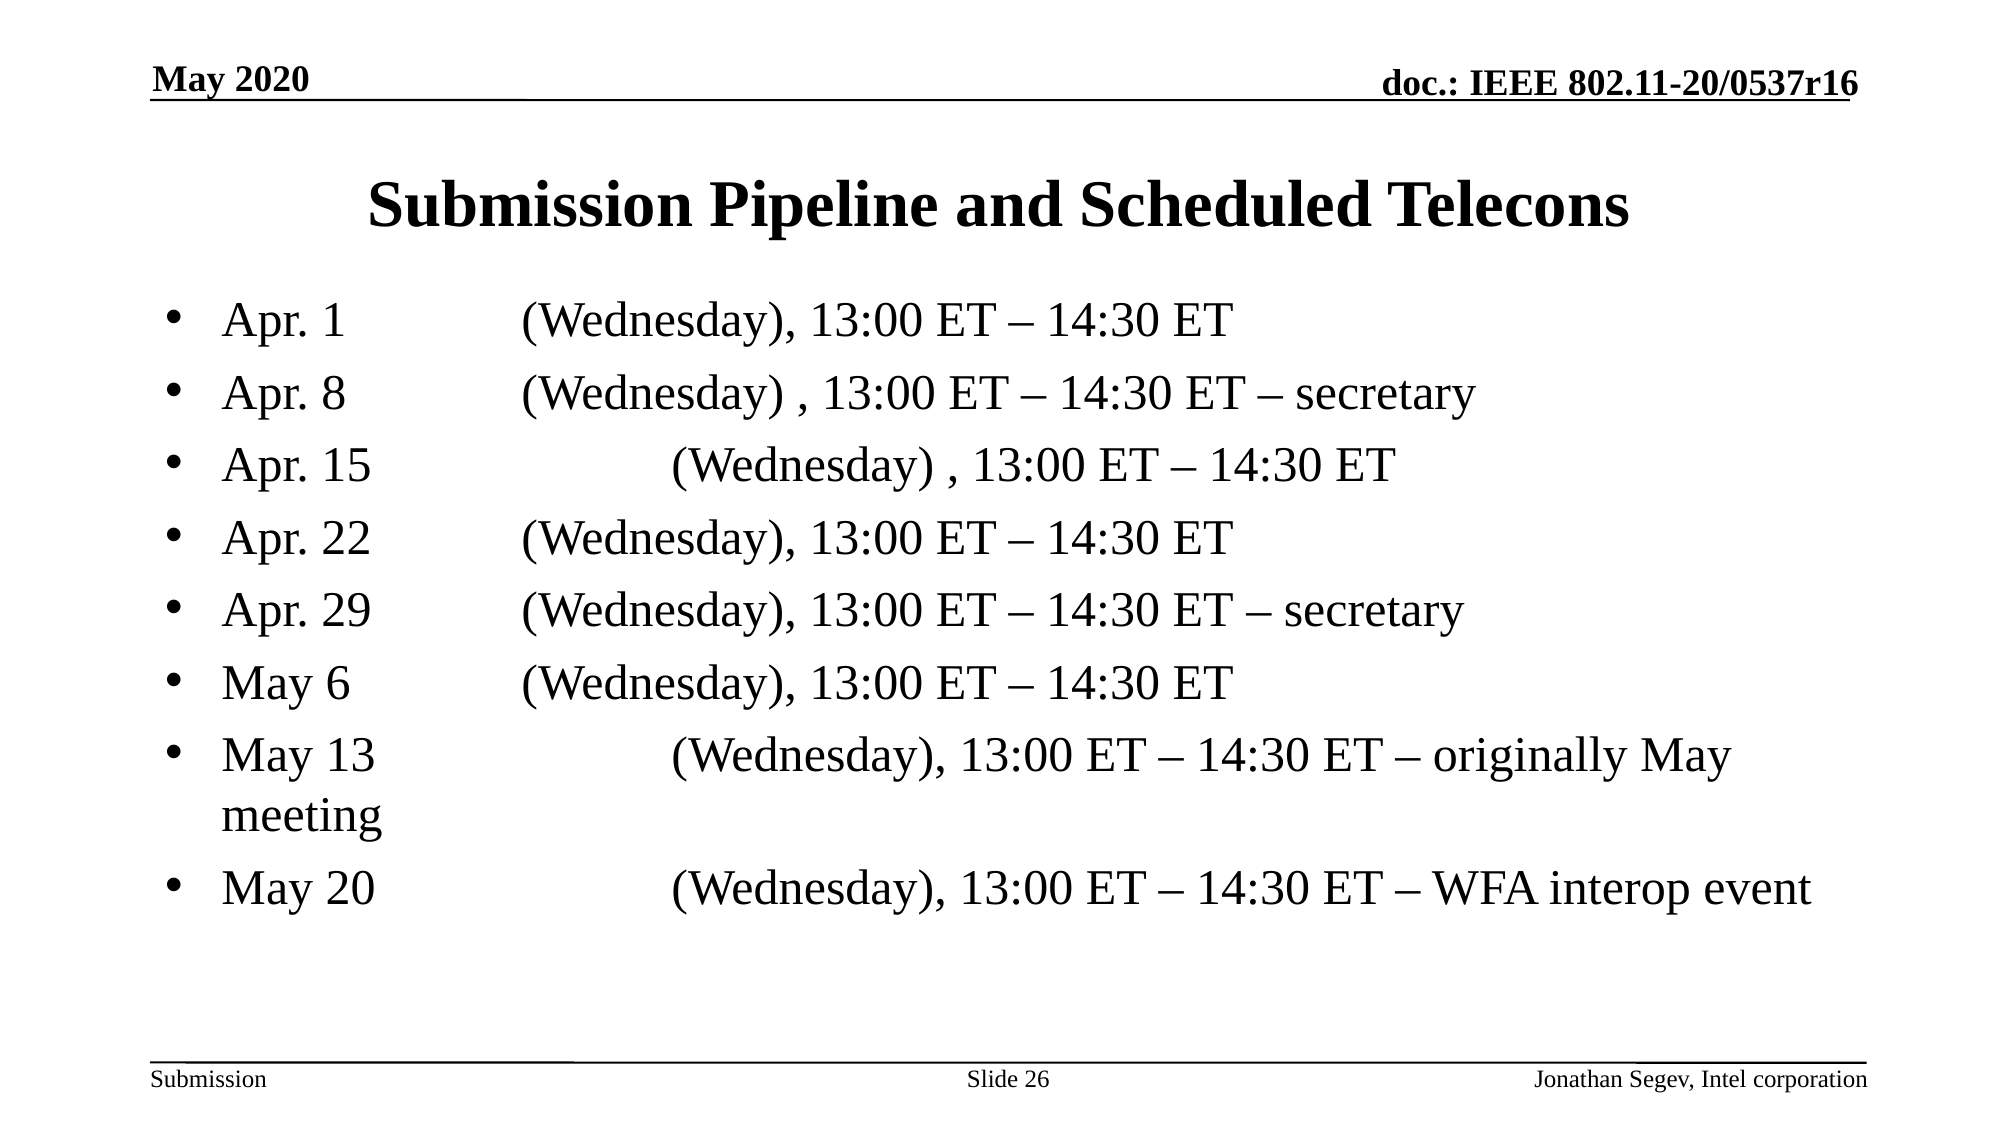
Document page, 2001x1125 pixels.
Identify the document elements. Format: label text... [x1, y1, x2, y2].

footer Jonathan Segev, Intel corporation [1171, 1061, 1869, 1093]
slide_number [152, 54, 563, 100]
list Apr. 1 (Wednesday), 13:00 ET – 14:30 ET Apr. 8 (Wednesday) , 13:00 ET – 14:30 ET – secretary Apr. 15 (Wednesday) , 13:00 ET – 14:30 ET Apr. 22 (Wednesday), 13:00 ET – 14:30 ET Apr. 29 (Wednesday), 13:00 ET – 14:30 ET – secretary May 6 (Wednesday), 13:00 ET – 14:30 ET May 13 (Wednesday), 13:00 ET – 14:30 ET – originally May meeting May 20 (Wednesday), 13:00 ET – 14:30 ET – WFA interop event [149, 278, 1850, 670]
slide_number Slide 26 [950, 1061, 1067, 1123]
title Submission Pipeline and Scheduled Telecons [149, 112, 1850, 278]
